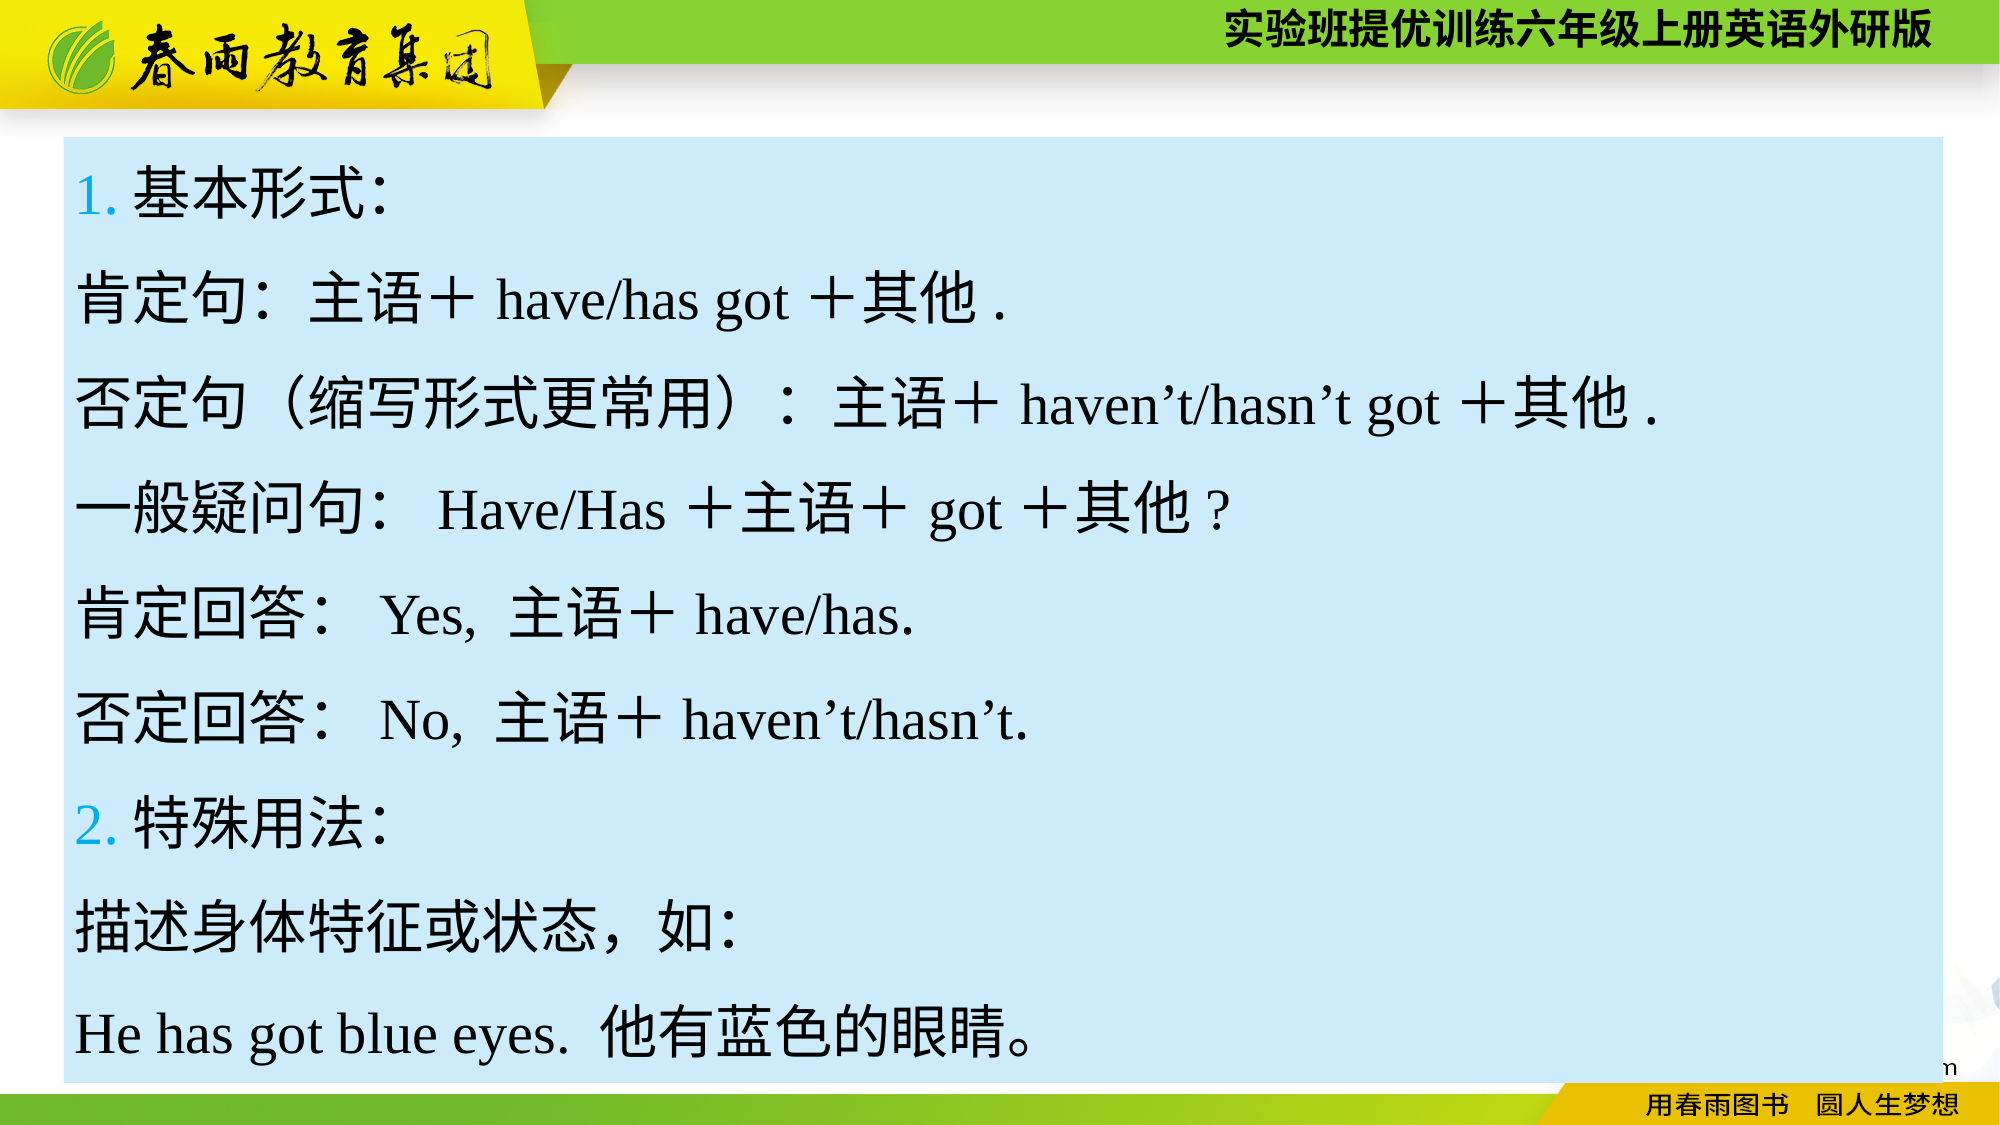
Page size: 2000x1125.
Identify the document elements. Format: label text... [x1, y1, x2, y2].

list 1.基本形式： 肯定句：主语＋have/has got＋其他. 否定句（缩写形式更常用）：主语＋haven’t/hasn’t got＋其他. 一般疑问句：Have/Has＋主语＋got＋其他? 肯定回答：Yes, 主语＋have/has. 否定回答：No, 主语＋haven’t/hasn’t. 2.特殊用法： 描述身体特征或状态，如： He has got blue eyes. 他有蓝色的眼睛。 [59, 113, 1944, 1083]
picture [0, 0, 2000, 1125]
